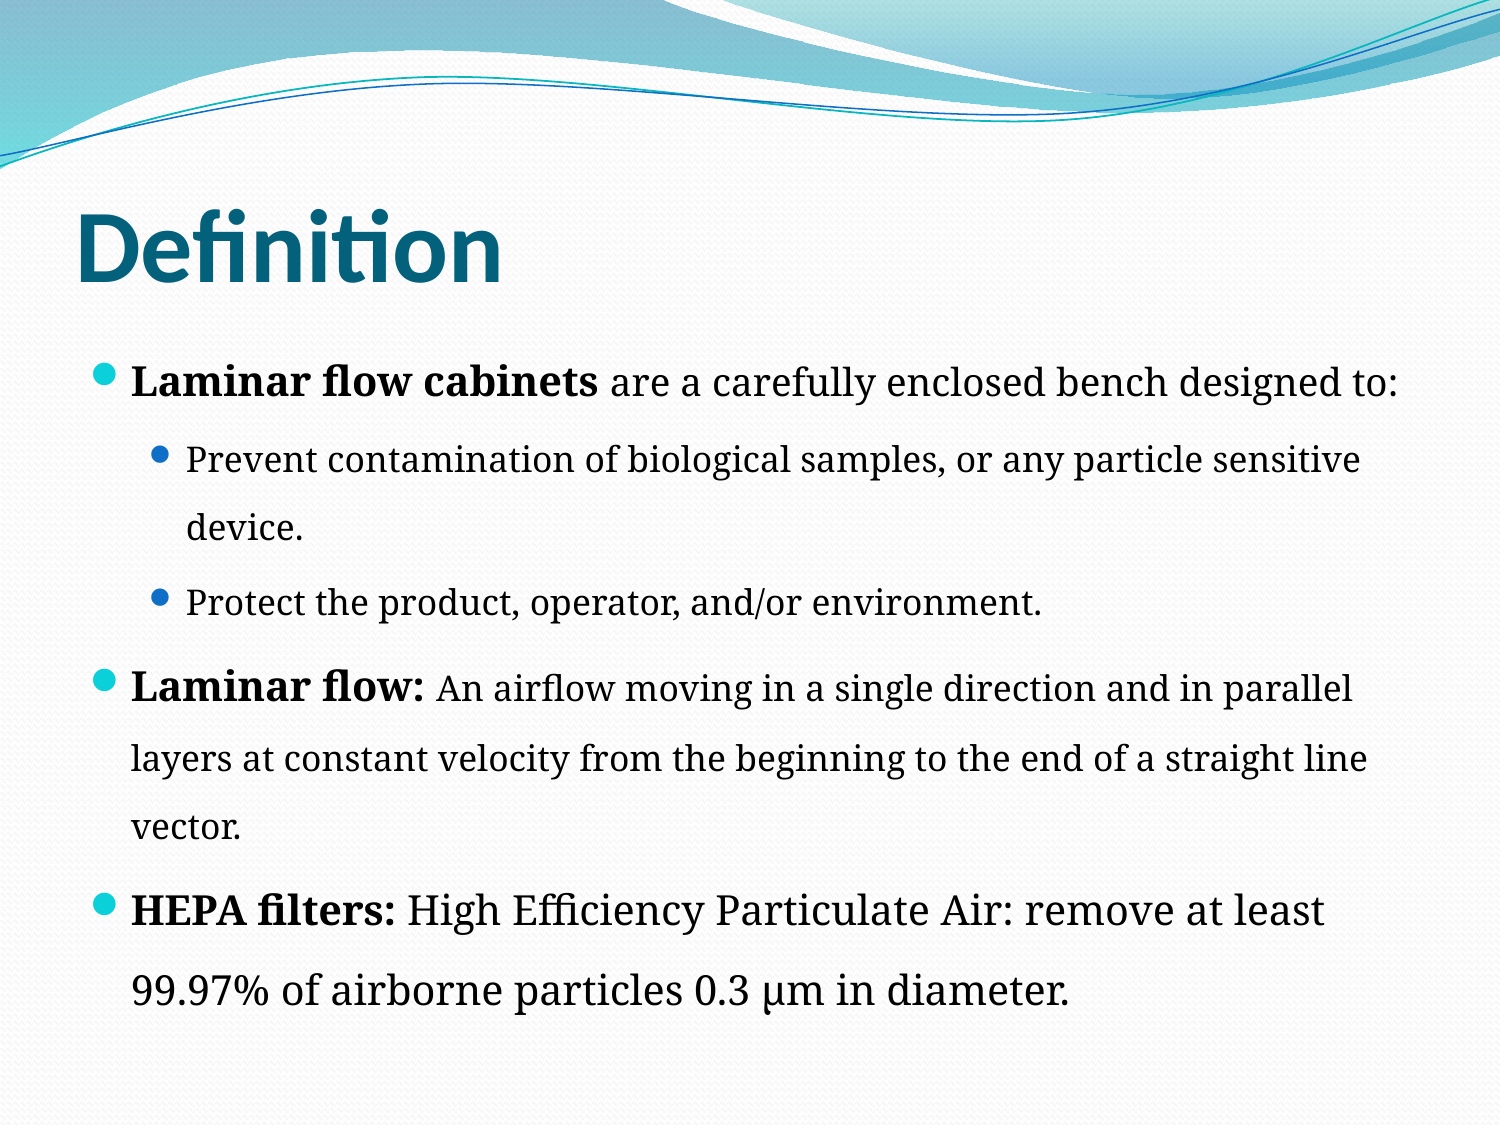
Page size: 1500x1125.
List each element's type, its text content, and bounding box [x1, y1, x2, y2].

title Definition [75, 115, 1425, 303]
list Laminar flow cabinets are a carefully enclosed bench designed to: Prevent contamination of biological samples, or any particle sensitive device. Protect the product, operator, and/or environment. Laminar flow: An airflow moving in a single direction and in parallel layers at constant velocity from the beginning to the end of a straight line vector. HEPA filters: High Efficiency Particulate Air: remove at least 99.97% of airborne particles 0.3 µm in diameter. [75, 317, 1425, 1079]
